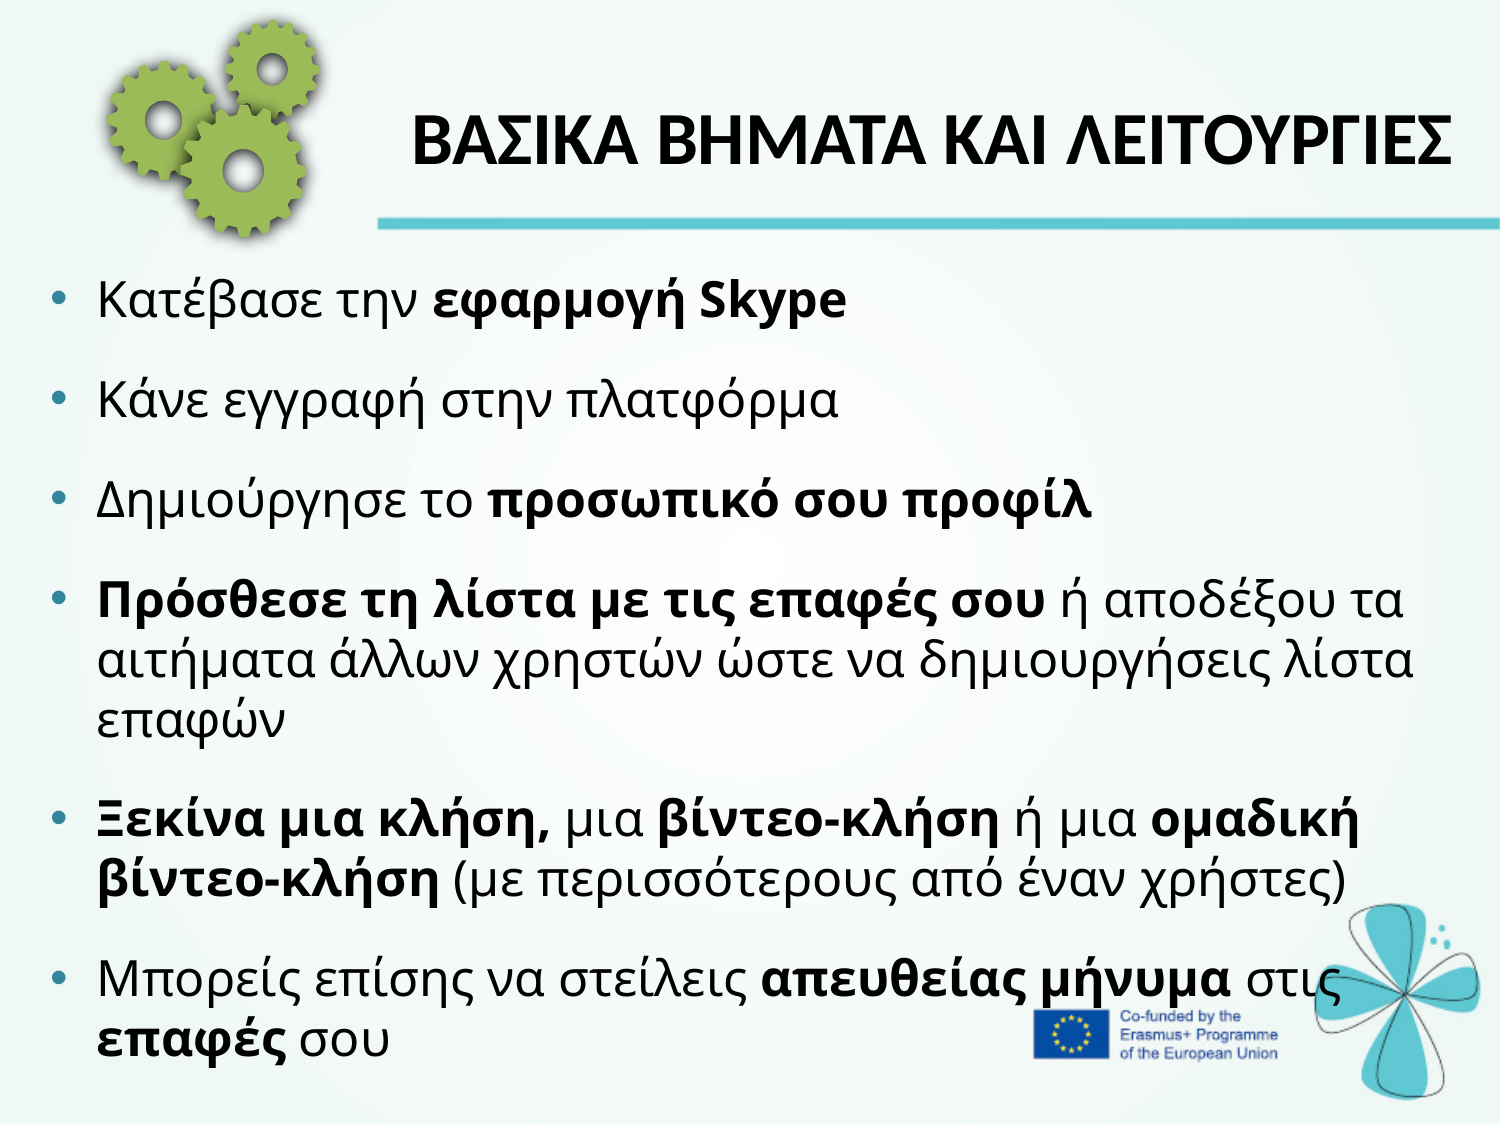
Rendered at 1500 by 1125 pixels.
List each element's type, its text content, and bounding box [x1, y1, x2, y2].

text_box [106, 19, 320, 237]
text_box ΒΑΣΙΚΑ ΒΗΜΑΤΑ ΚΑΙ ΛΕΙΤΟΥΡΓΙΕΣ [325, 81, 1469, 187]
text_box Κατέβασε την εφαρμογή Skype Κάνε εγγραφή στην πλατφόρμα Δημιούργησε το προσωπικό σου προφίλ Πρόσθεσε τη λίστα με τις επαφές σου ή αποδέξου τα αιτήματα άλλων χρηστών ώστε να δημιουργήσεις λίστα επαφών Ξεκίνα μια κλήση, μια βίντεο-κλήση ή μια ομαδική βίντεο-κλήση (με περισσότερους από έναν χρήστες) Μπορείς επίσης να στείλεις απευθείας μήνυμα στις επαφές σου [35, 259, 1454, 1075]
picture [0, 0, 1500, 1125]
